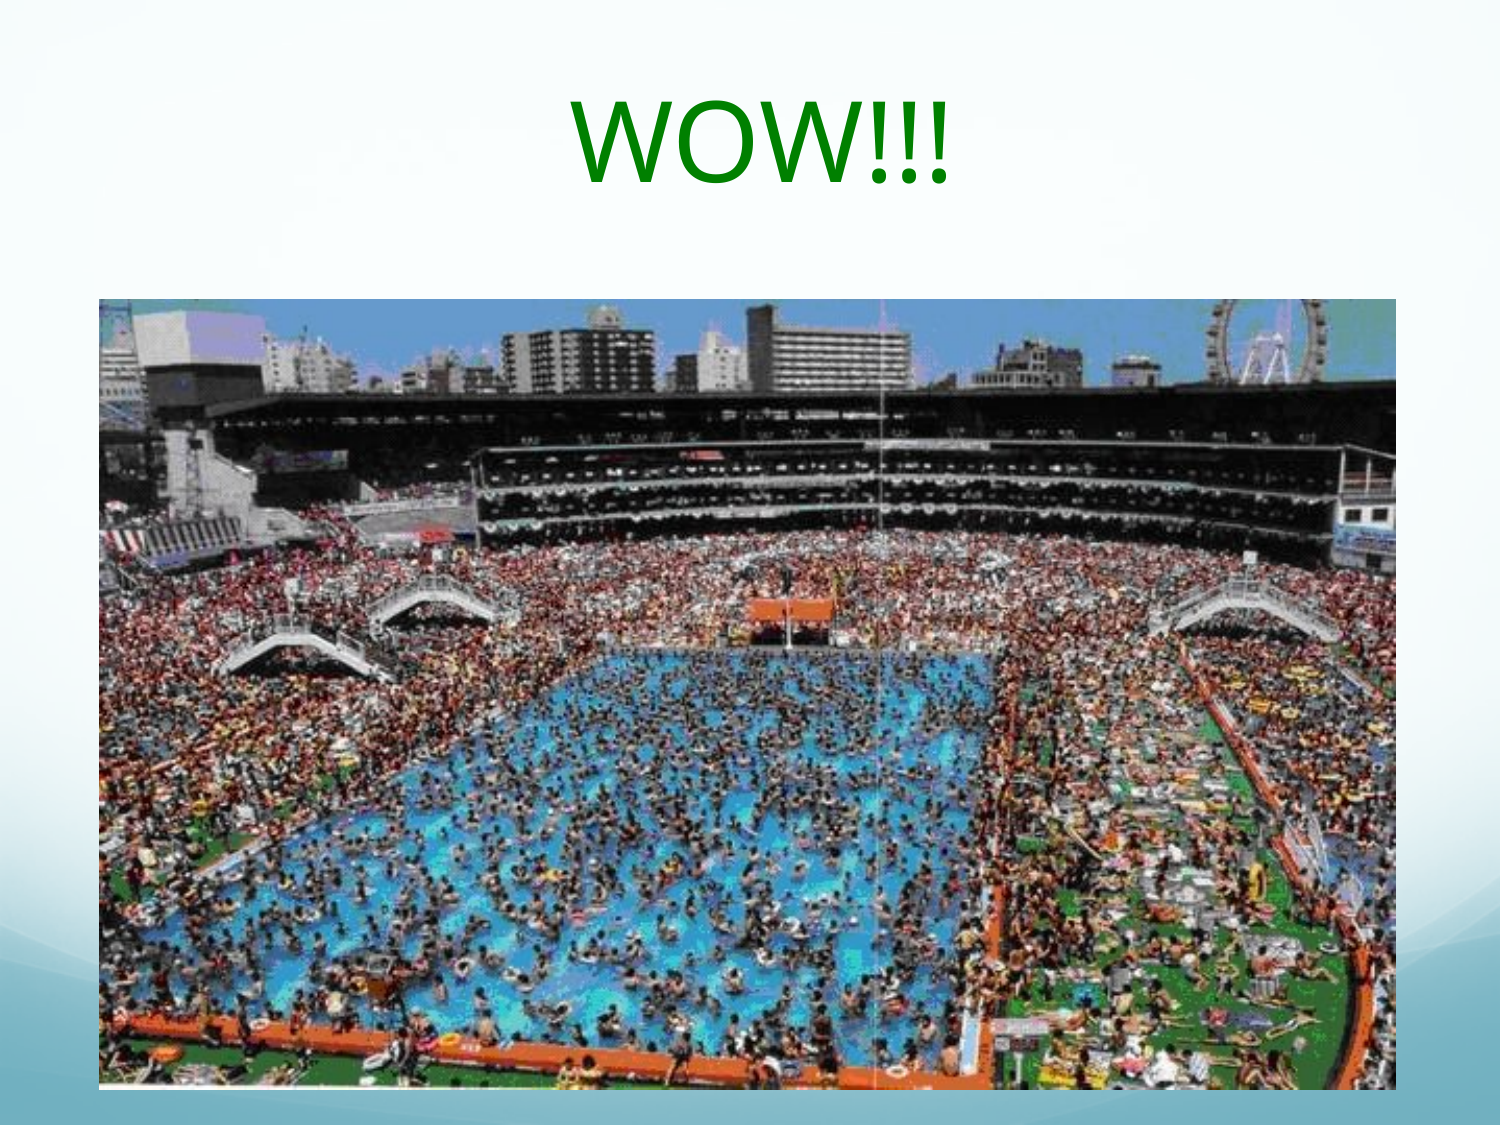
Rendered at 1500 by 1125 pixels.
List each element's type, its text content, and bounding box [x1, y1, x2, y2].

picture [99, 299, 1397, 1090]
text_box WOW!!! [262, 62, 1263, 213]
